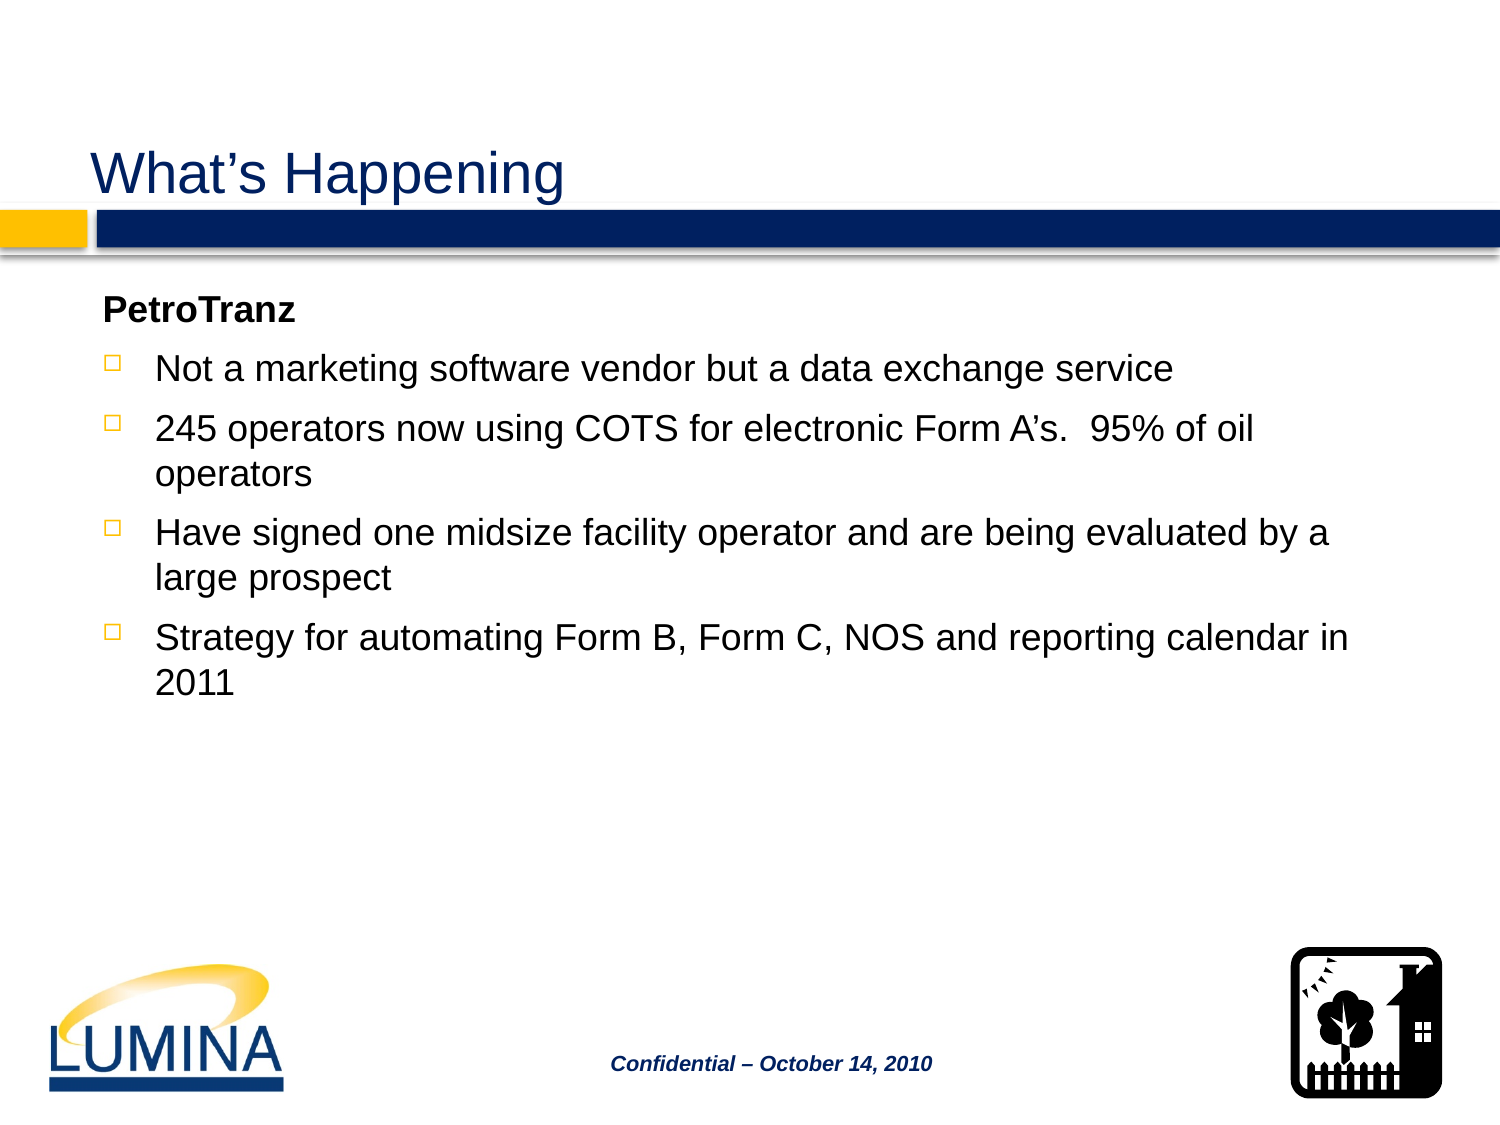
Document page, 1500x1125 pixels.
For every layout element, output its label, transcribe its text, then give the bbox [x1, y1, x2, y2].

list PetroTranz Not a marketing software vendor but a data exchange service 245 operators now using COTS for electronic Form A’s. 95% of oil operators Have signed one midsize facility operator and are being evaluated by a large prospect Strategy for automating Form B, Form C, NOS and reporting calendar in 2011 [87, 276, 1438, 1020]
picture [49, 964, 284, 1094]
title What’s Happening [74, 44, 1426, 213]
